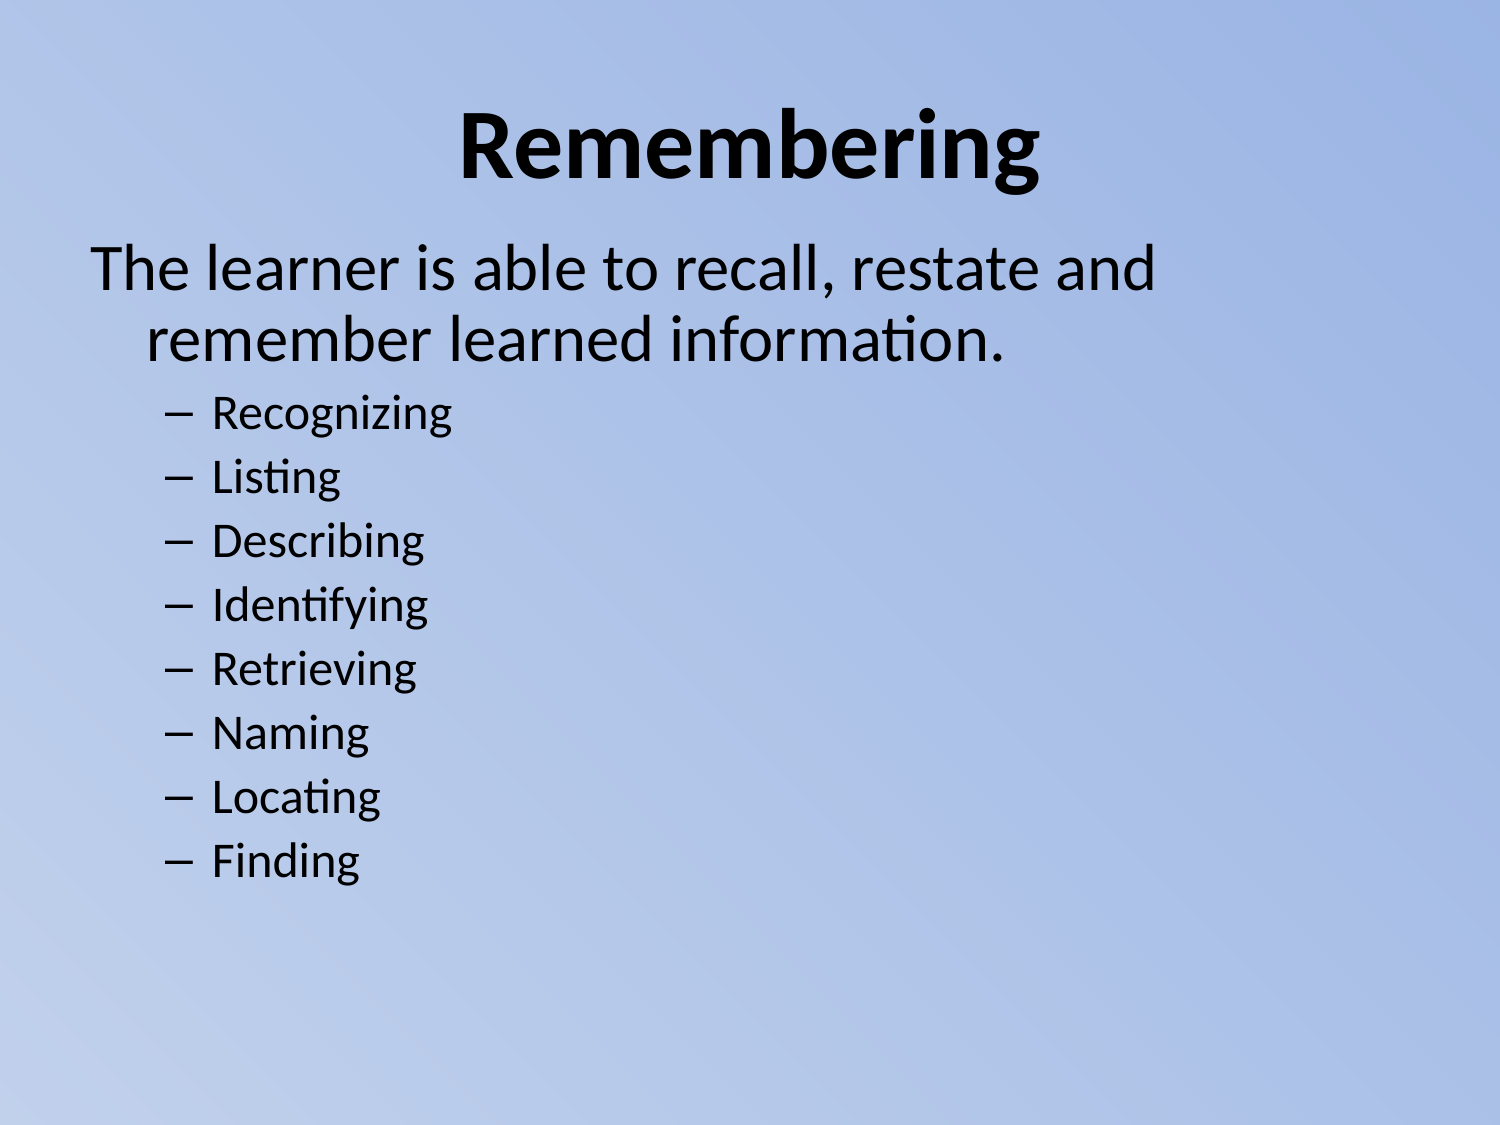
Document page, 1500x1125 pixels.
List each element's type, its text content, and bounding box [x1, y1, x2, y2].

list The learner is able to recall, restate and remember learned information. Recognizing Listing Describing Identifying Retrieving Naming Locating Finding [75, 224, 1425, 1066]
title Remembering [75, 45, 1425, 224]
